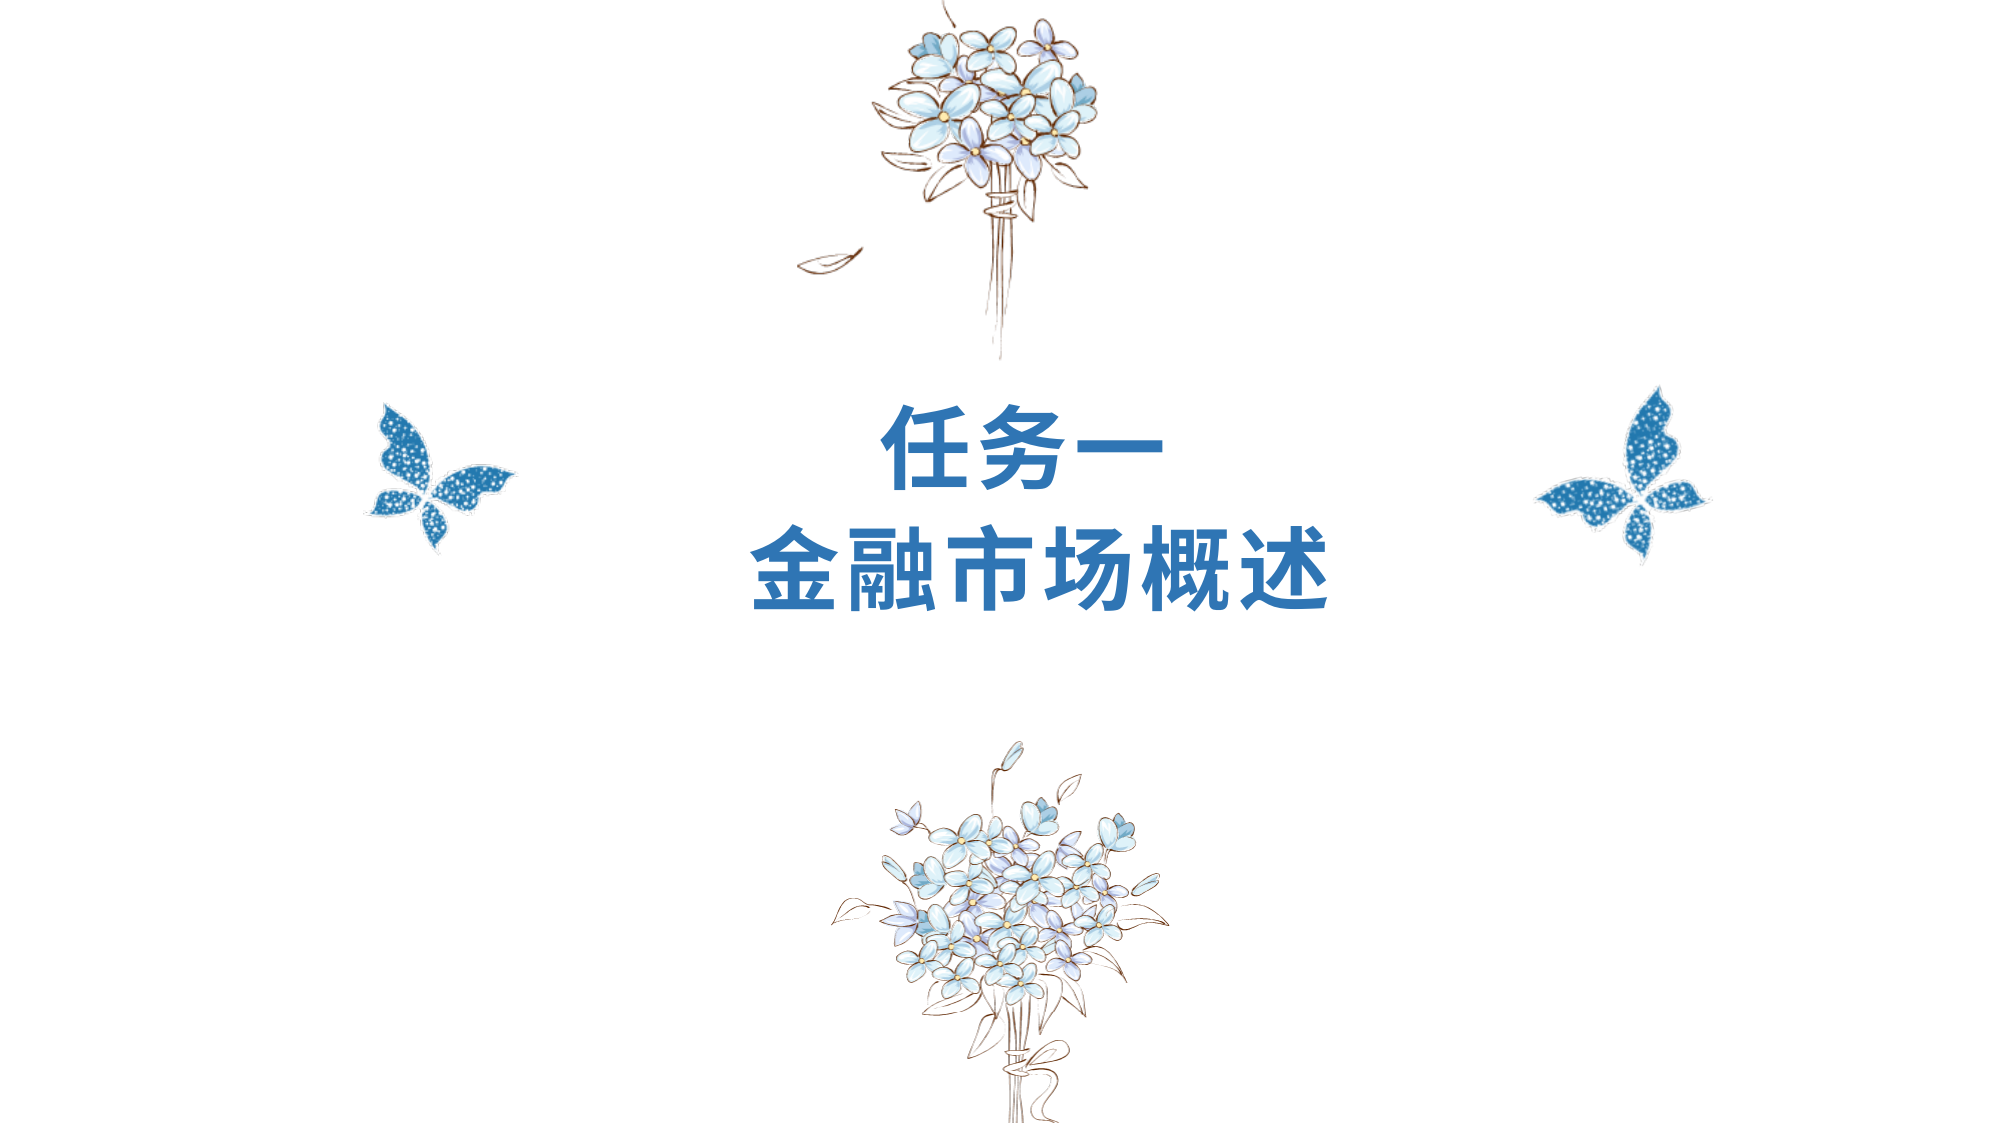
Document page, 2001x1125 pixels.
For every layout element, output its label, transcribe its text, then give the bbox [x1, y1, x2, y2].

picture [831, 741, 1170, 1123]
picture [363, 402, 515, 556]
picture [1564, 380, 1724, 586]
title 任务一 金融市场概述 [515, 373, 1564, 630]
picture [797, 0, 1099, 362]
